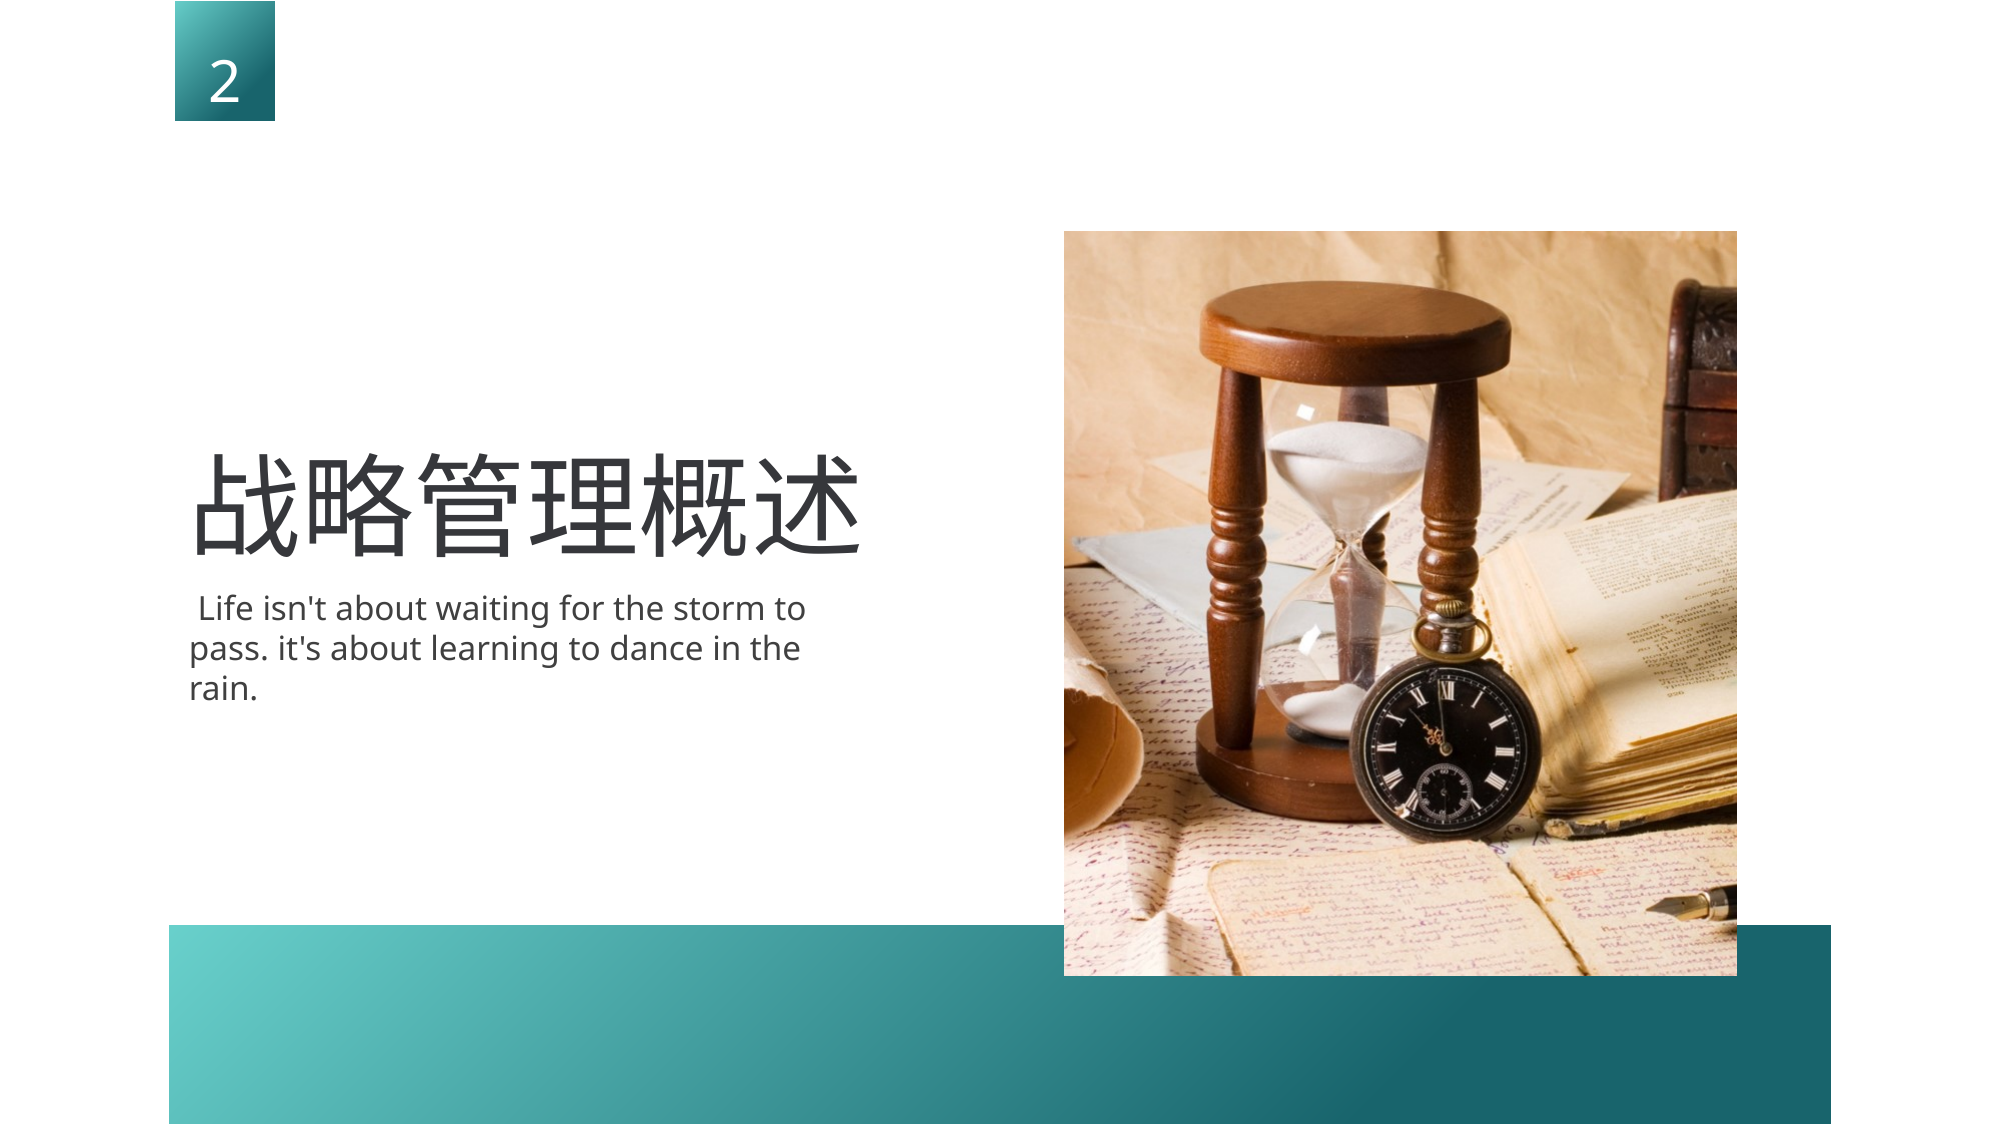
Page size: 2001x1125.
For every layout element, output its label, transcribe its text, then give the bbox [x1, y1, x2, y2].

text_box Life isn't about waiting for the storm to pass. it's about learning to dance in the rain. [174, 579, 868, 715]
text_box 2 [174, 36, 276, 122]
text_box 战略管理概述 [174, 428, 936, 578]
text_box [167, 923, 1833, 1125]
text_box [173, 0, 277, 123]
picture [1064, 231, 1737, 976]
